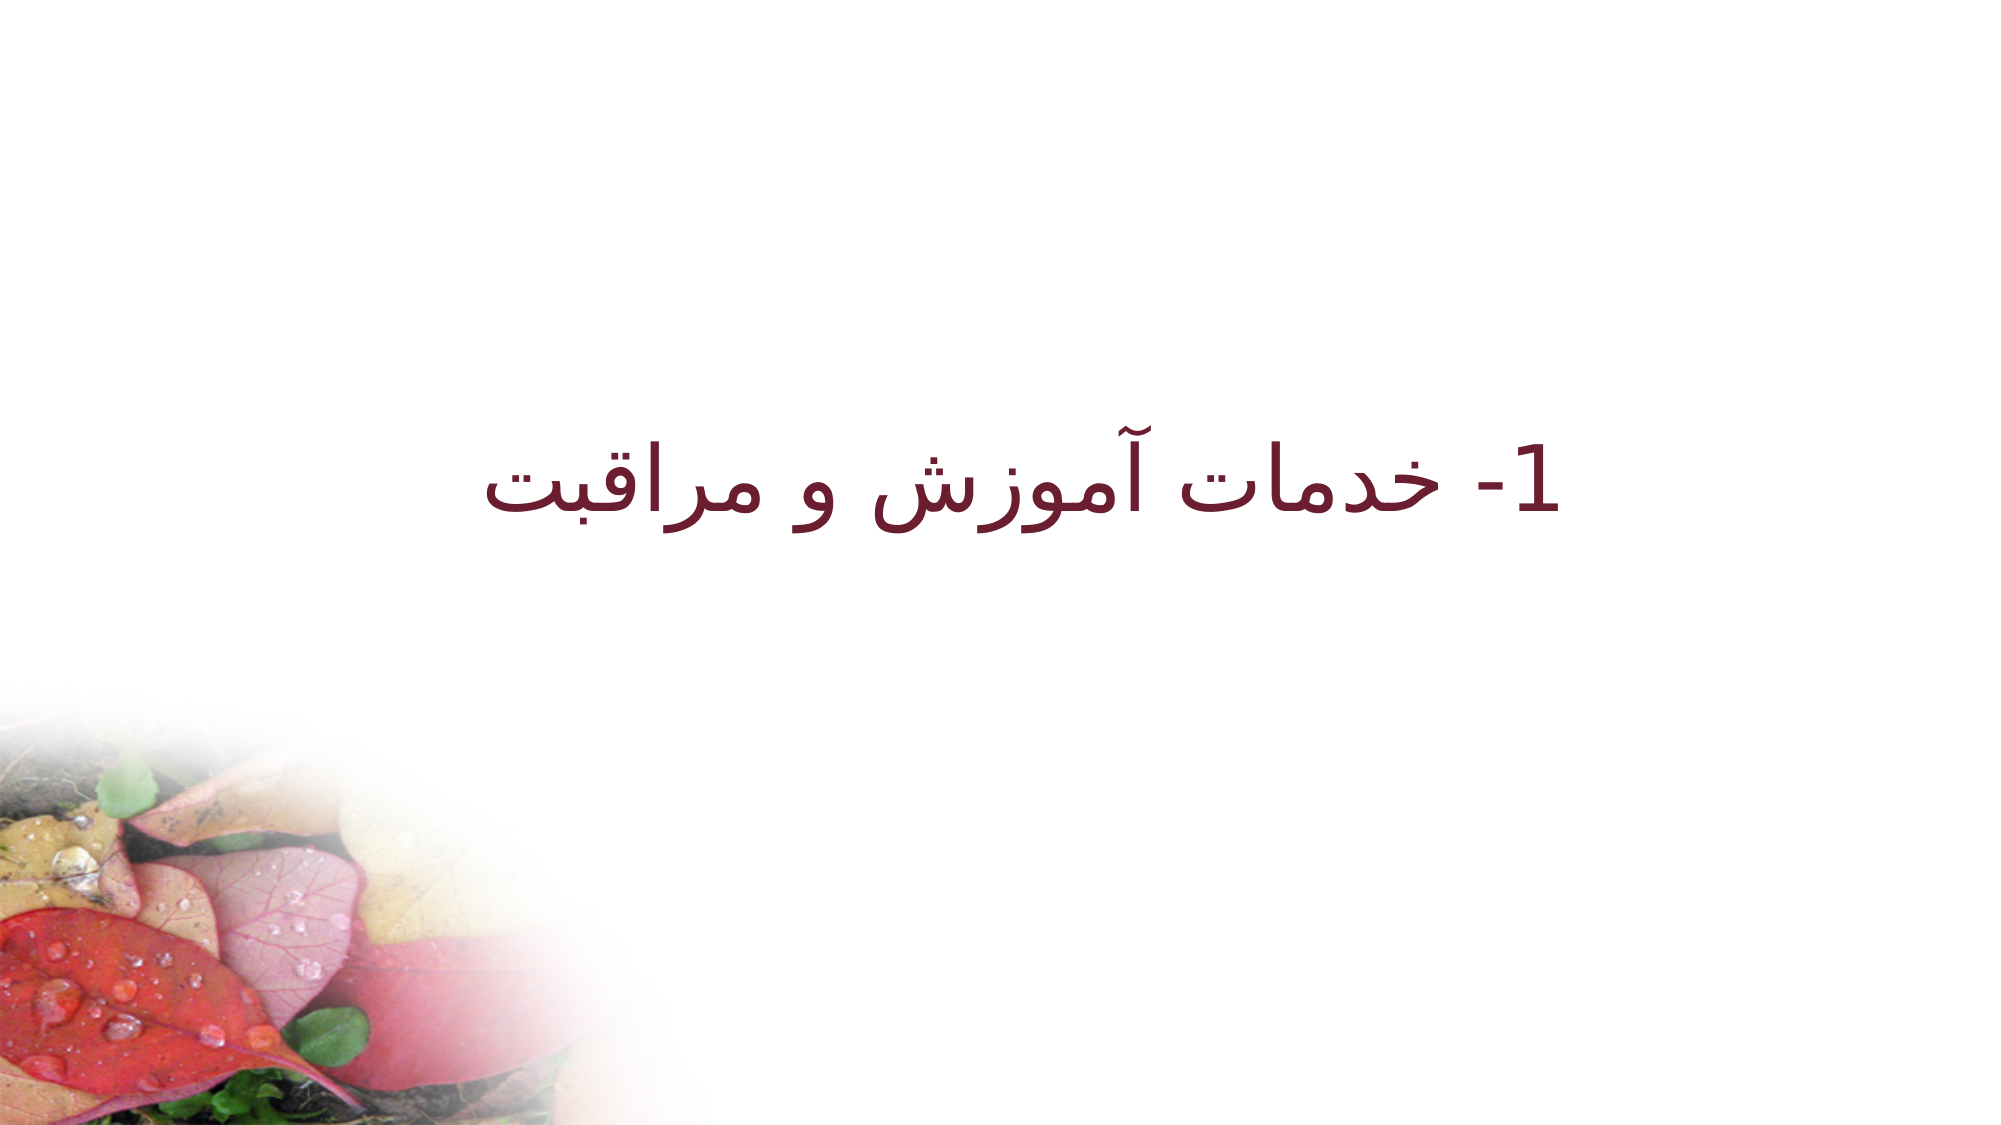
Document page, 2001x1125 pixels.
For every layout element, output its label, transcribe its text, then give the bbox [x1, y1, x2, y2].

list 1- خدمات آموزش و مراقبت [129, 412, 1920, 756]
picture [0, 107, 1813, 1125]
